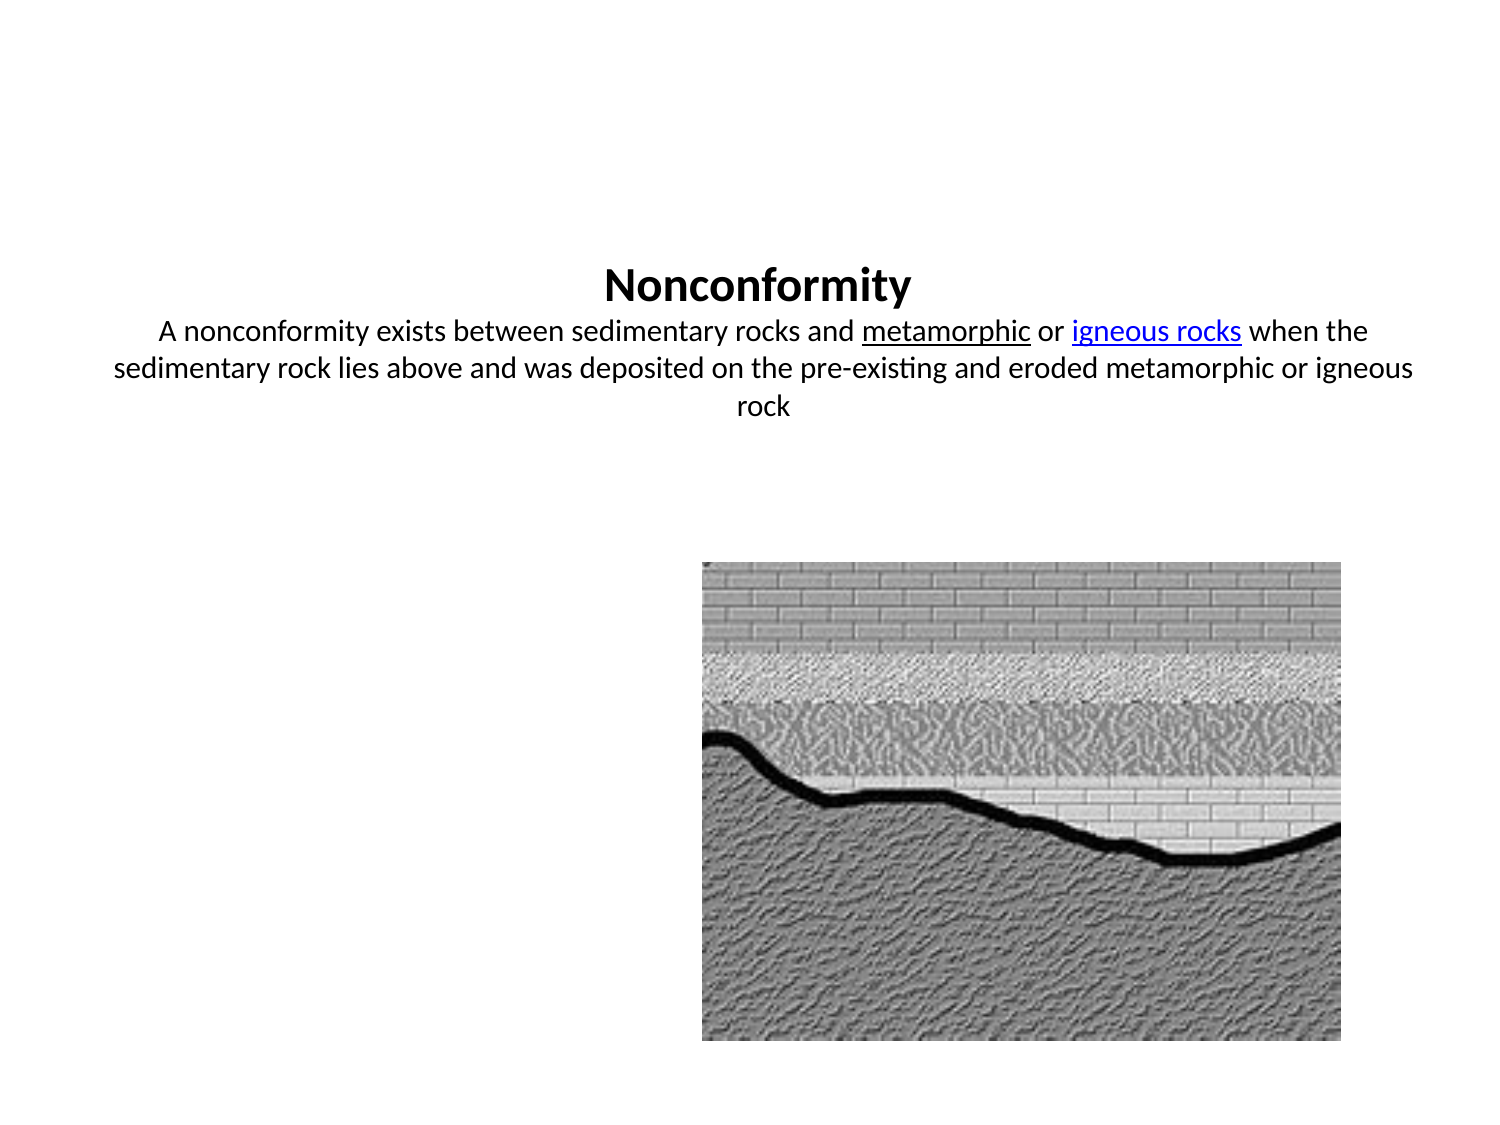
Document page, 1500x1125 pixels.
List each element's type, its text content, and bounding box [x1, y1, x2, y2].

title Nonconformity A nonconformity exists between sedimentary rocks and metamorphic or igneous rocks when the sedimentary rock lies above and was deposited on the pre-existing and eroded metamorphic or igneous rock [88, 243, 1439, 431]
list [702, 562, 1341, 1041]
